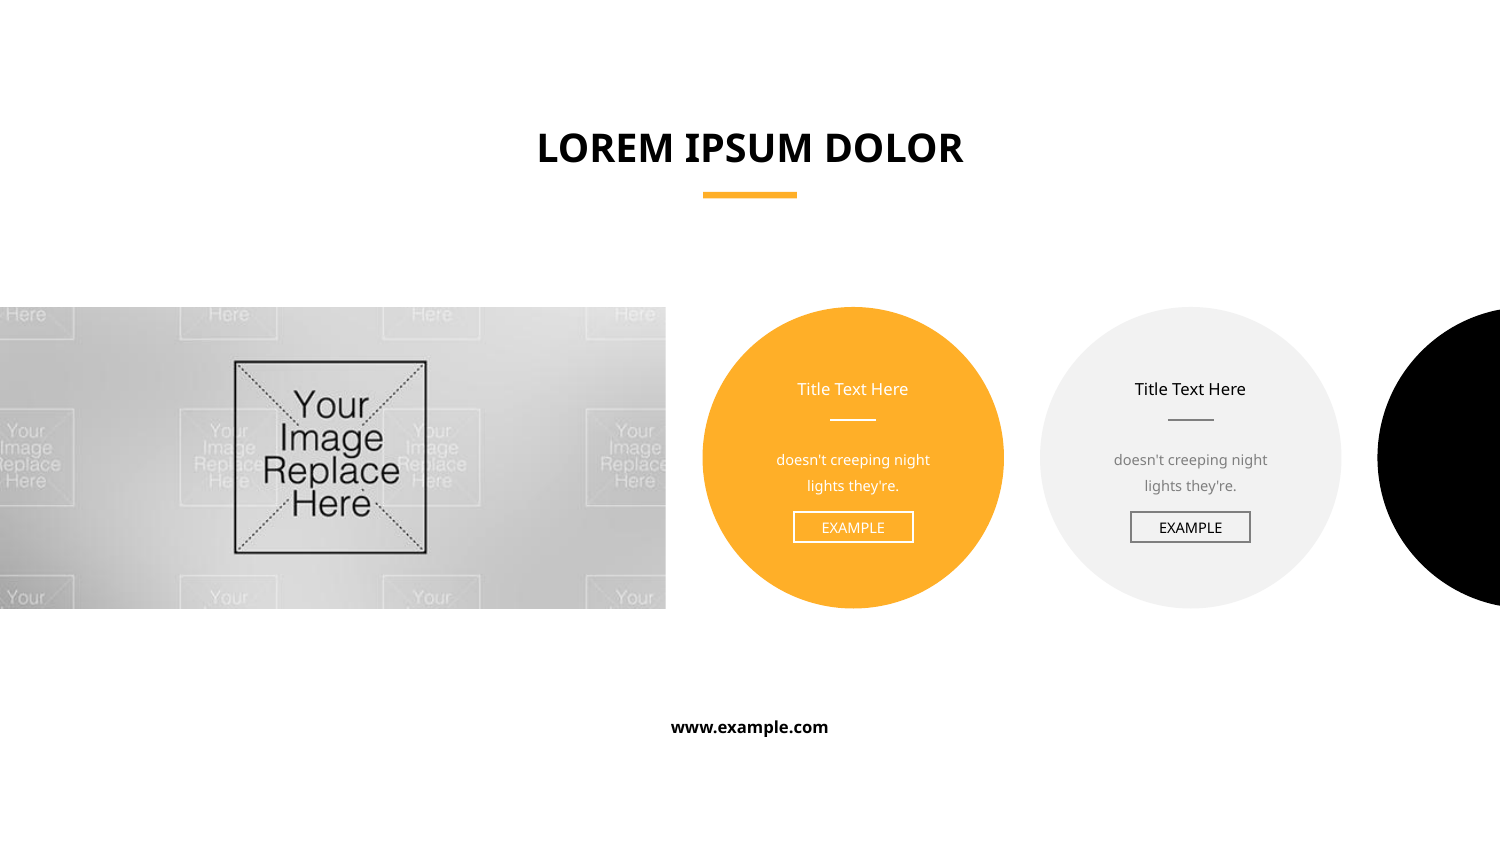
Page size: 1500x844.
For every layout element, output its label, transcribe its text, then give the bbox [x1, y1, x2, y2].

text_box LOREM IPSUM DOLOR [185, 102, 1315, 162]
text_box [761, 372, 945, 543]
picture [0, 306, 666, 609]
text_box [1040, 306, 1342, 609]
text_box [703, 191, 797, 199]
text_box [1099, 372, 1283, 543]
text_box [1377, 309, 1500, 606]
text_box www.example.com [580, 710, 920, 742]
text_box [702, 306, 1004, 609]
